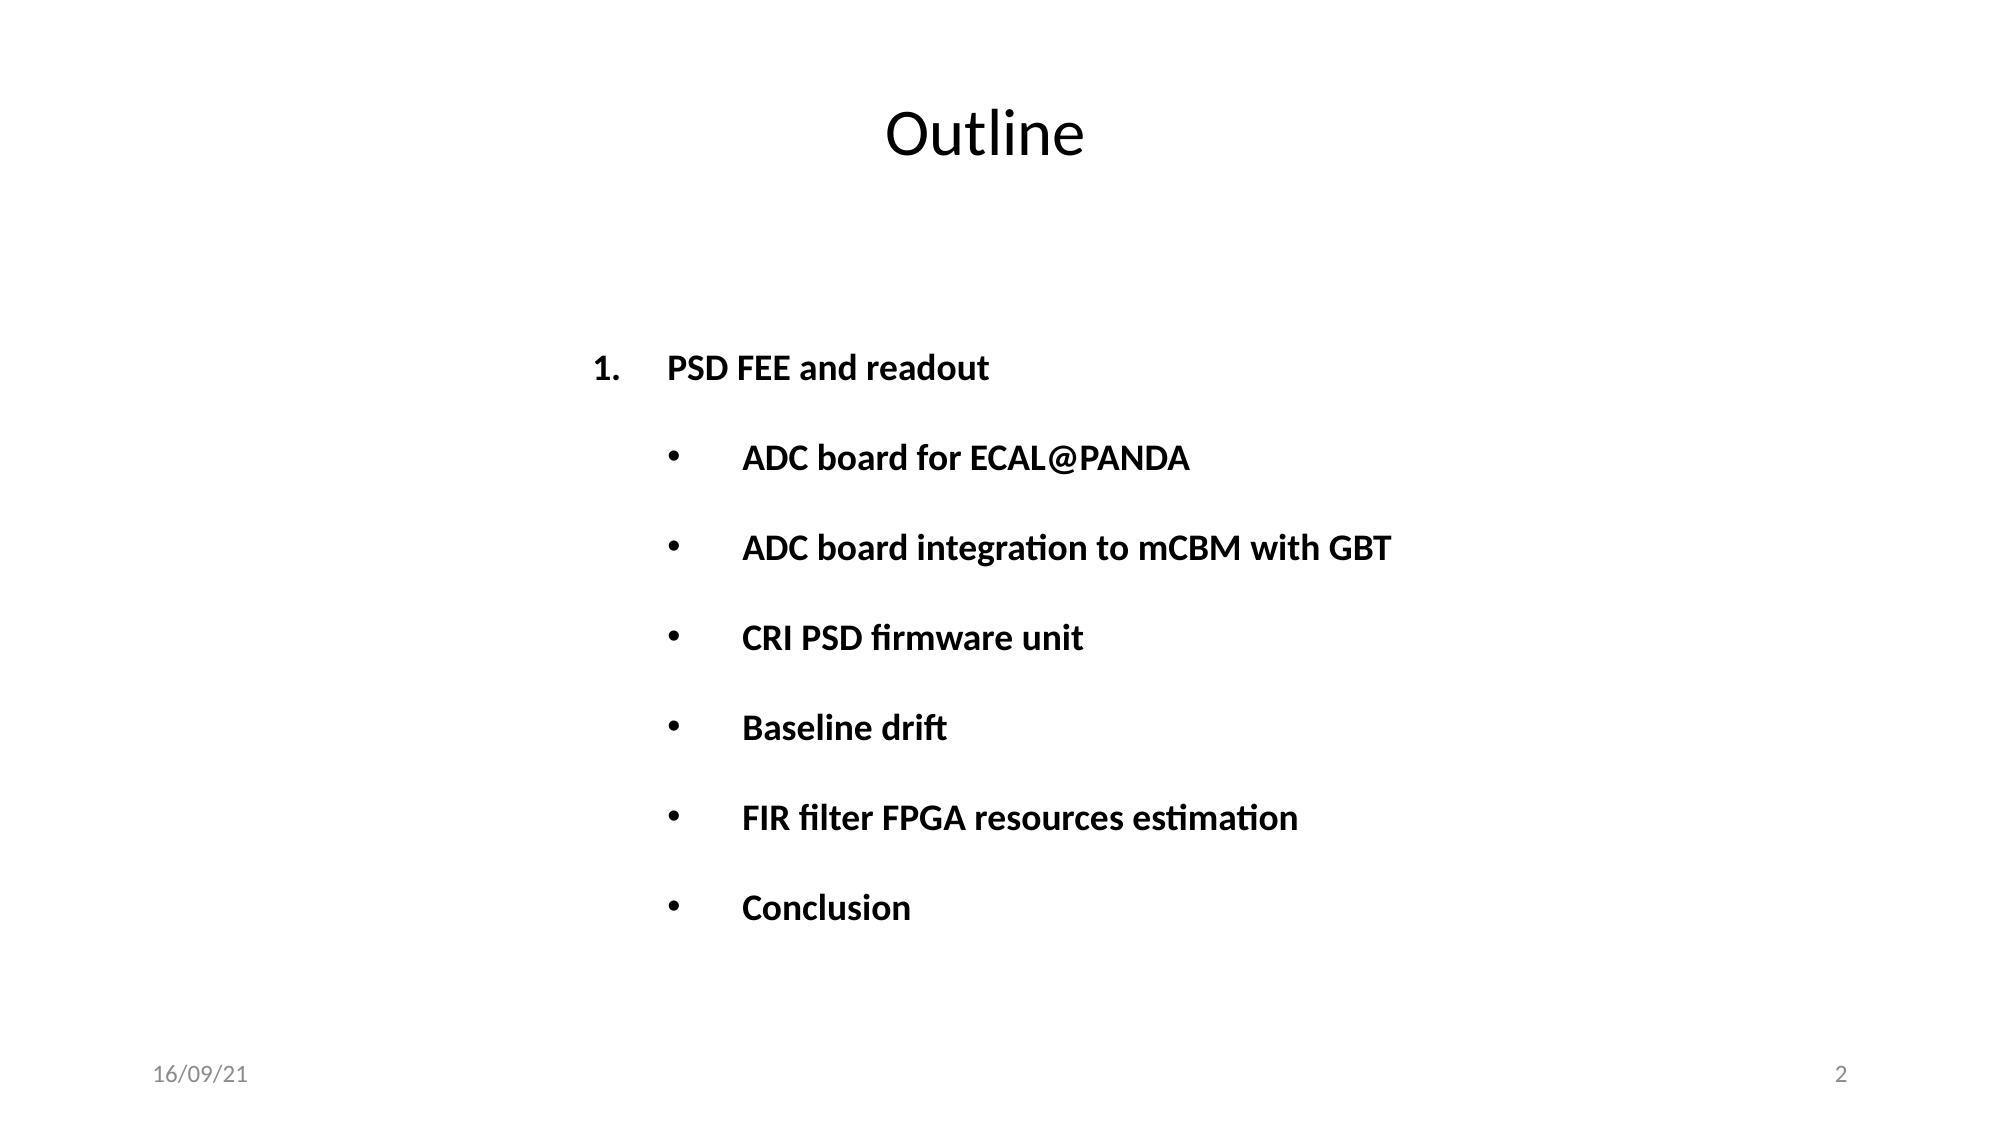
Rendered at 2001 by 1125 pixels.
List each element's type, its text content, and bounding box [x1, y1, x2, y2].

slide_number 2 [1412, 1042, 1863, 1103]
text_box PSD FEE and readout ADC board for ECAL@PANDA ADC board integration to mCBM with GBT CRI PSD firmware unit Baseline drift FIR filter FPGA resources estimation Conclusion [577, 290, 1459, 936]
text_box Outline [871, 81, 1102, 177]
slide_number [137, 1042, 588, 1103]
